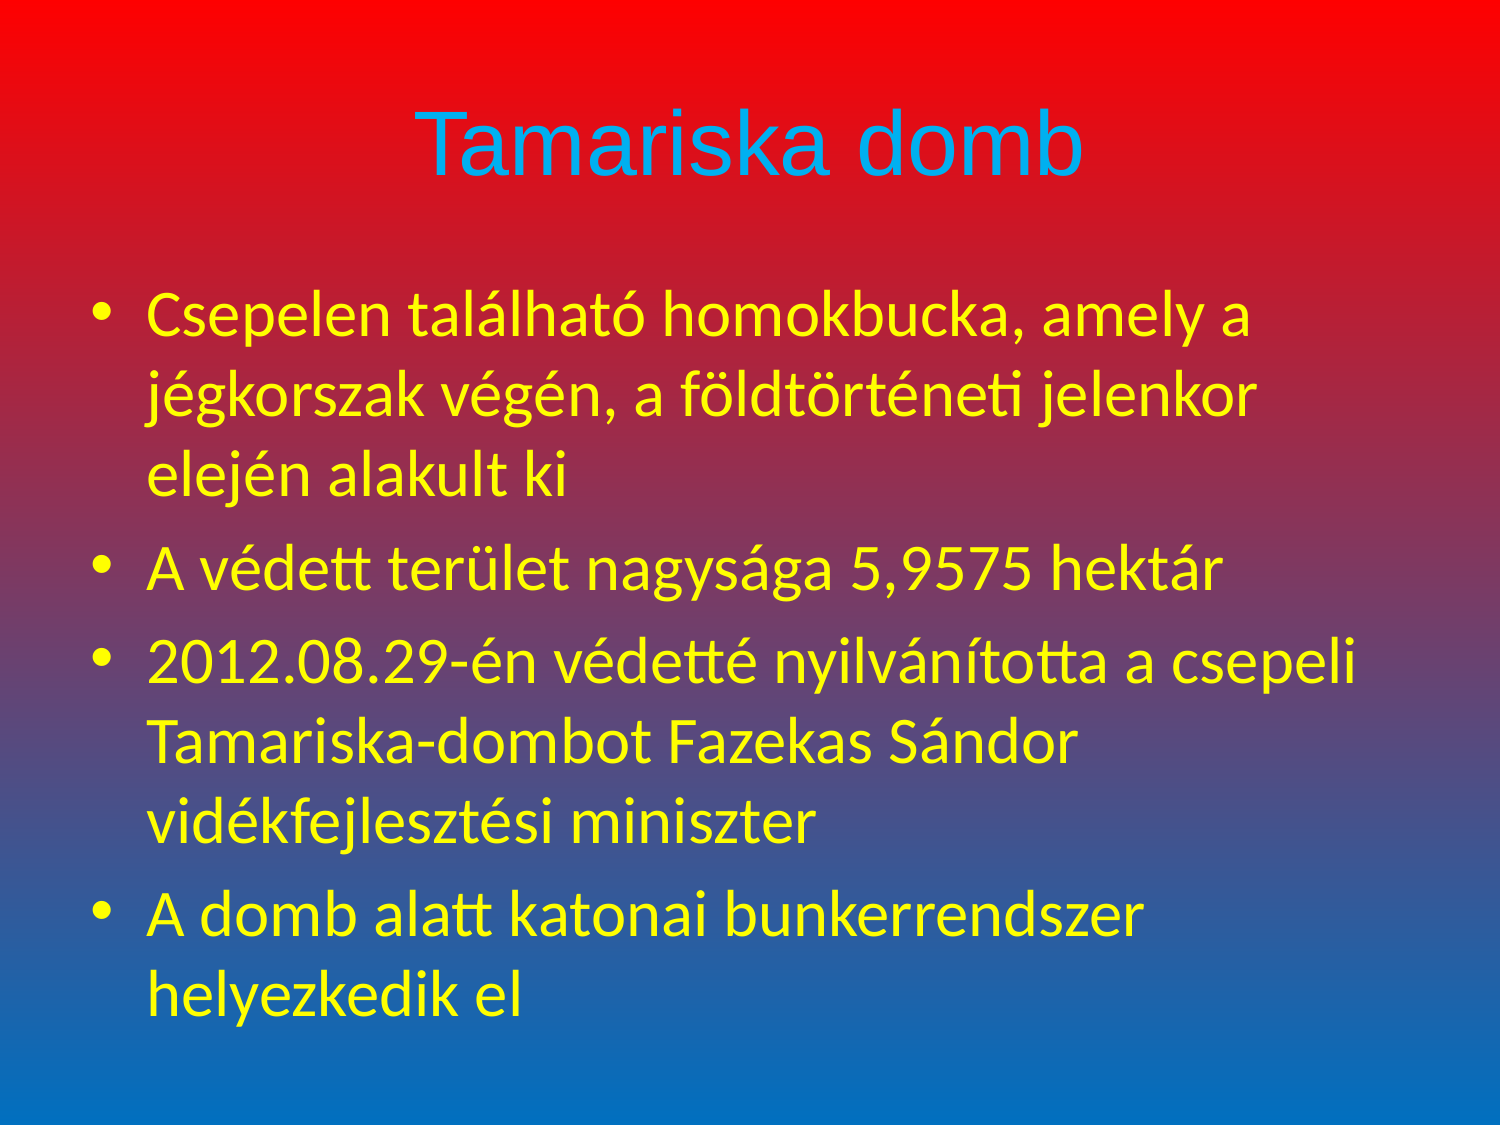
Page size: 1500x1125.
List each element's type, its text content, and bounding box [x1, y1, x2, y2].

list Csepelen található homokbucka, amely a jégkorszak végén, a földtörténeti jelenkor elején alakult ki A védett terület nagysága 5,9575 hektár 2012.08.29-én védetté nyilvánította a csepeli Tamariska-dombot Fazekas Sándor vidékfejlesztési miniszter A domb alatt katonai bunkerrendszer helyezkedik el [74, 262, 1426, 1006]
title Tamariska domb [74, 44, 1426, 233]
